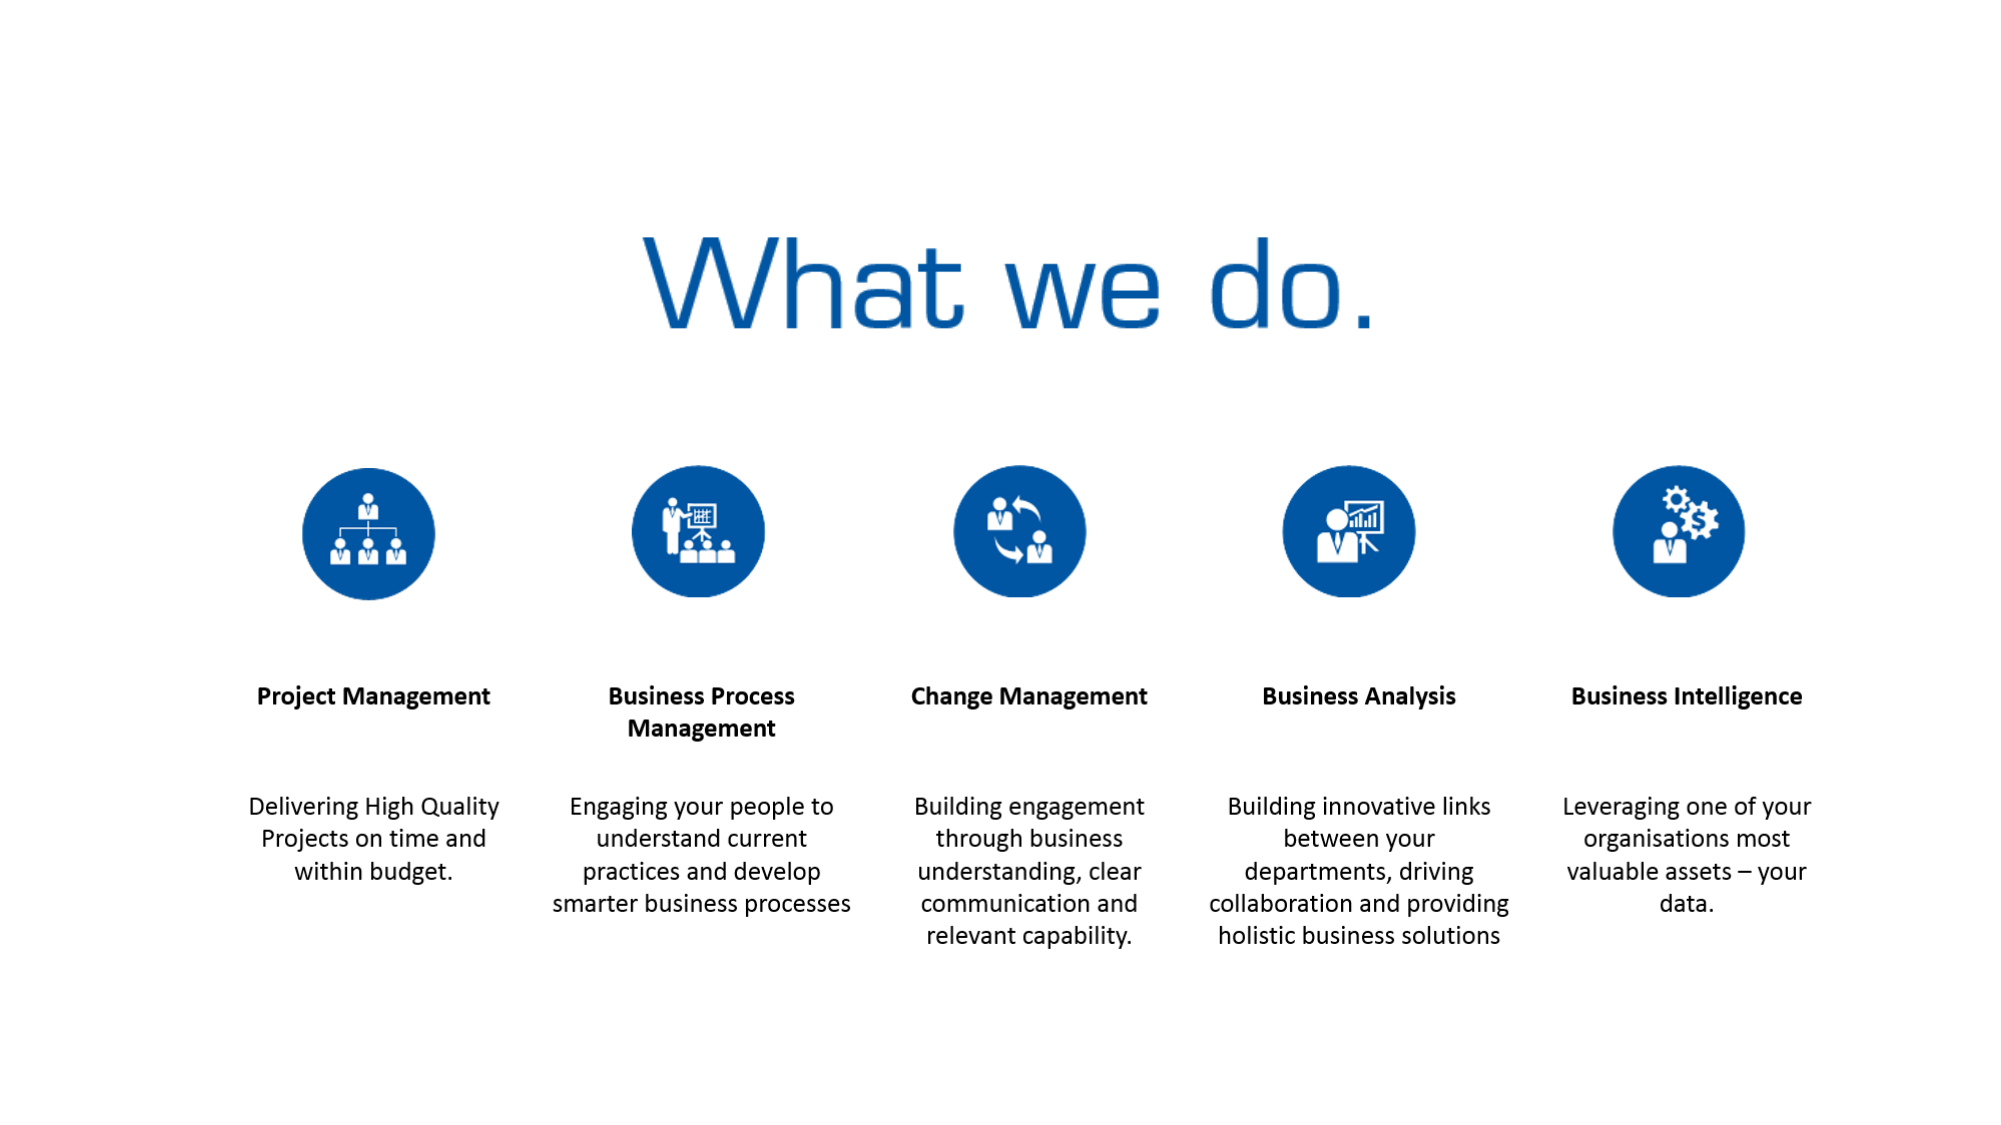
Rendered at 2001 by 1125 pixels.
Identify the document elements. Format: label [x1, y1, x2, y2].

picture [218, 437, 1874, 986]
picture [260, 189, 1770, 380]
